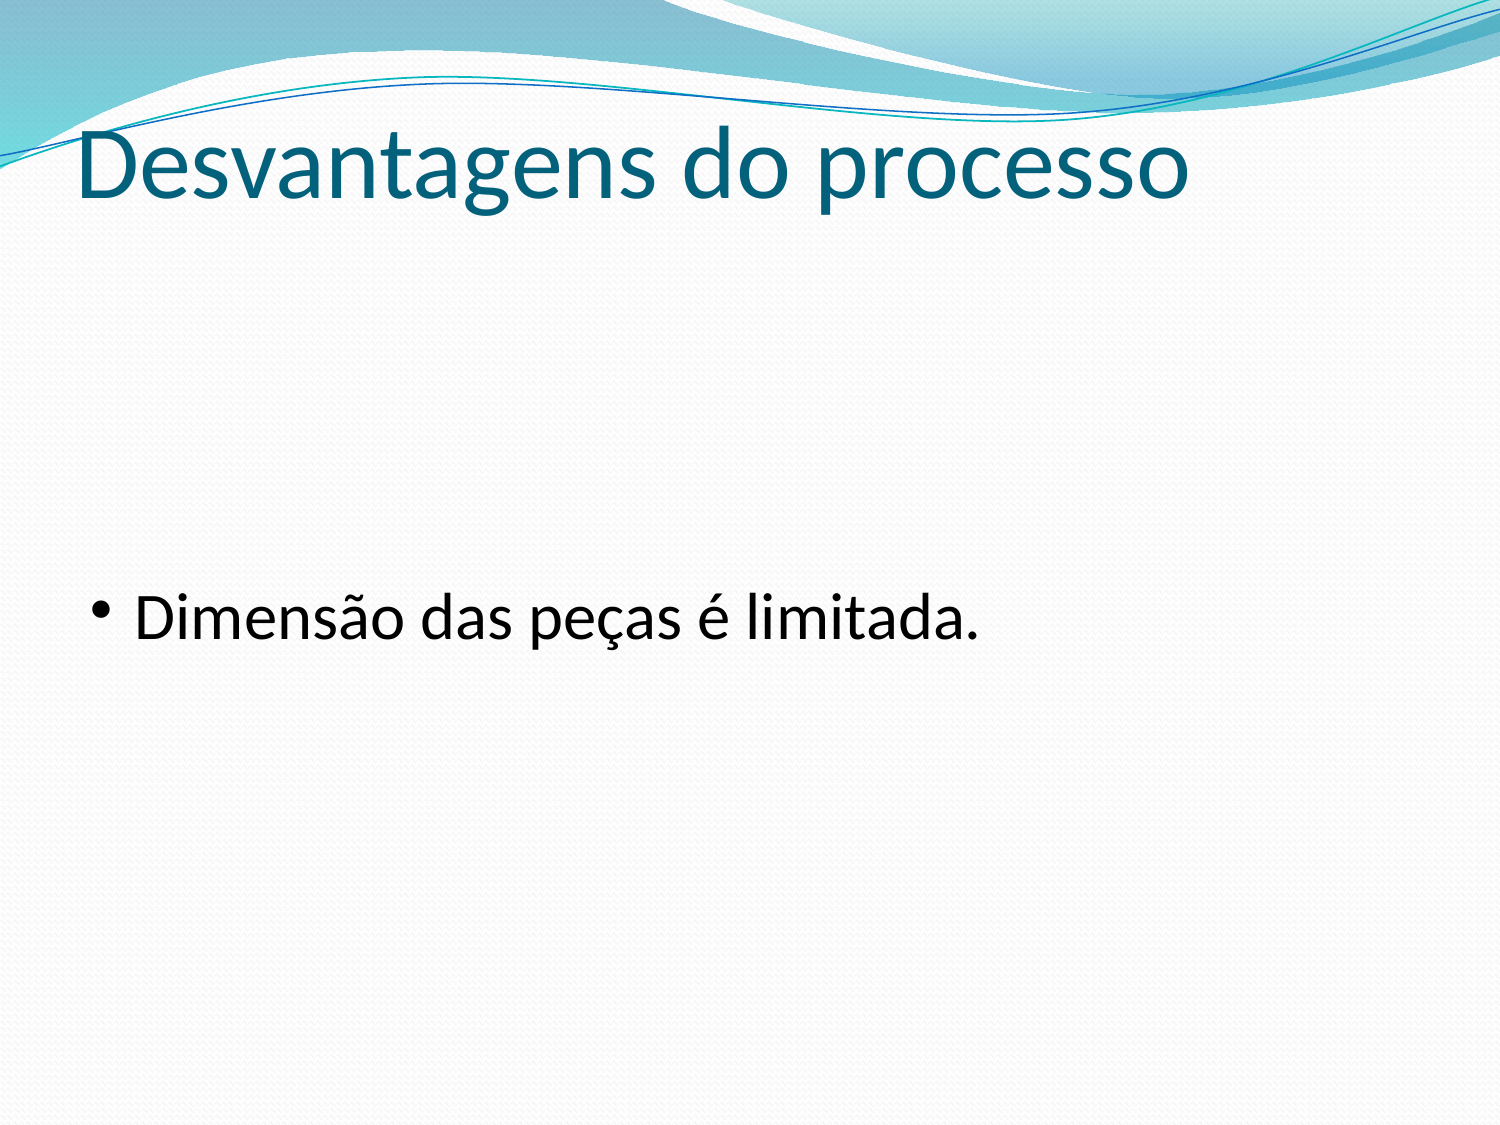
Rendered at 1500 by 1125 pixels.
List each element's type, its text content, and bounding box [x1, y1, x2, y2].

title Desvantagens do processo [75, 32, 1425, 220]
list Dimensão das peças é limitada. [75, 565, 1425, 716]
